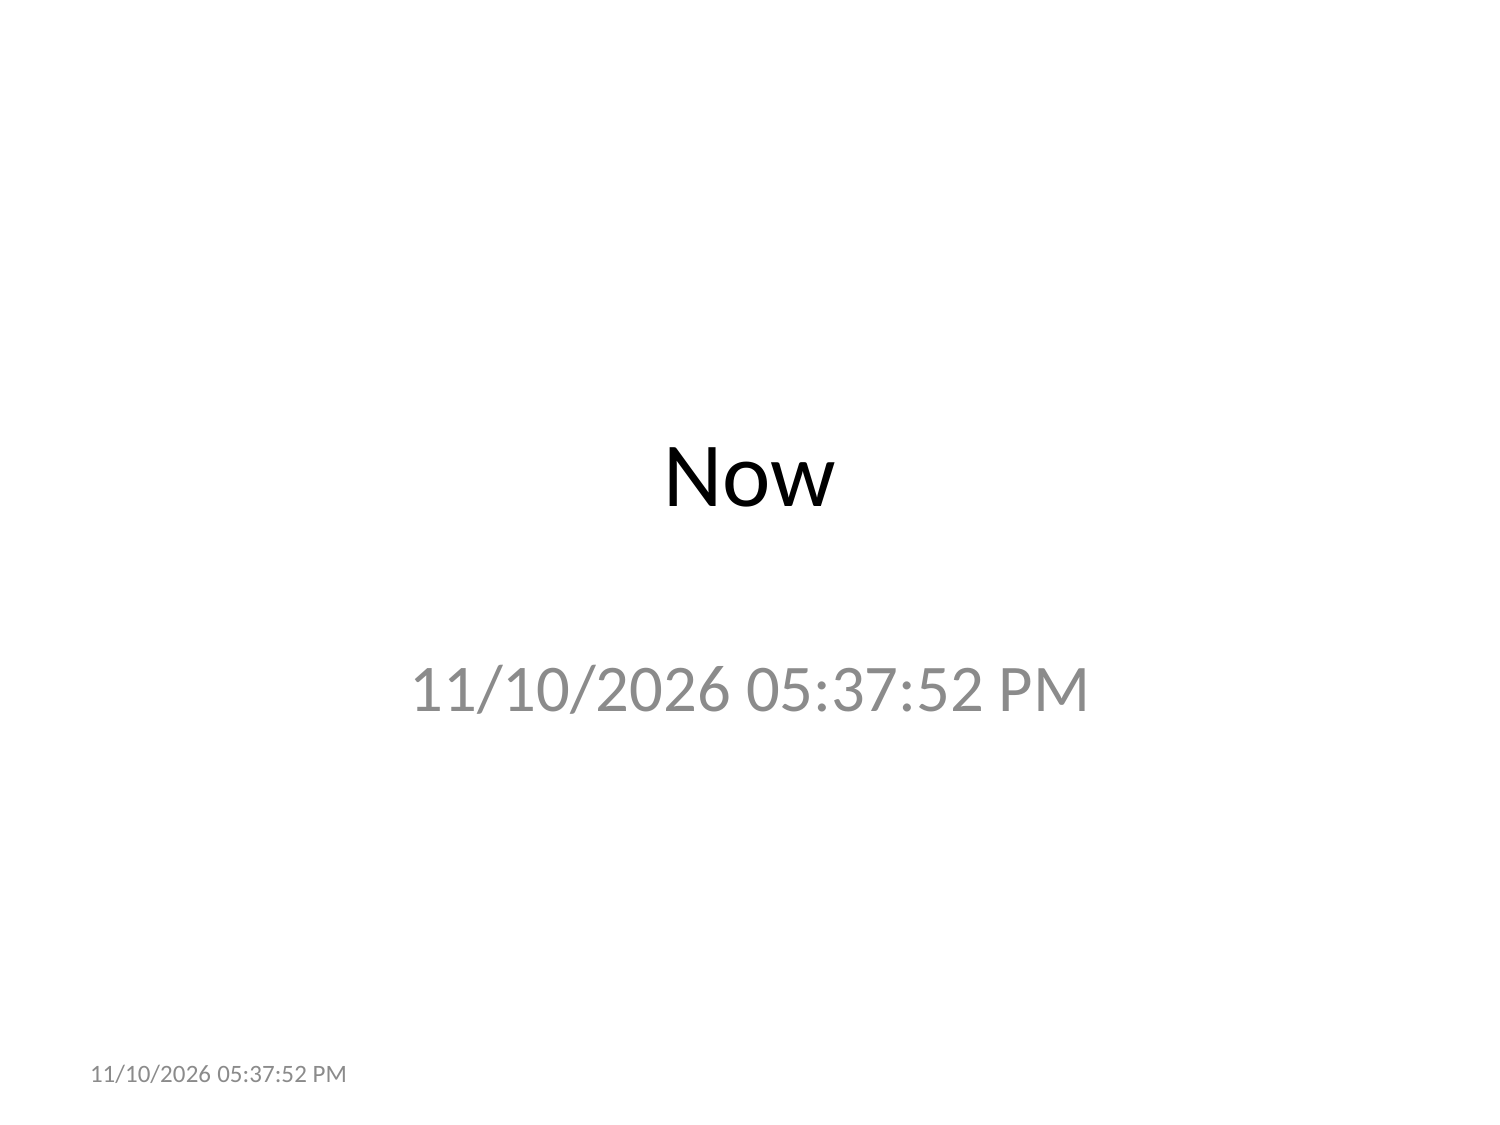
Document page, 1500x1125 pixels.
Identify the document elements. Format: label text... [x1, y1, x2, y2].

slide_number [75, 1042, 425, 1103]
title Now [112, 349, 1388, 591]
subtitle 2011-12-19 10:20:04 AM [225, 637, 1275, 925]
